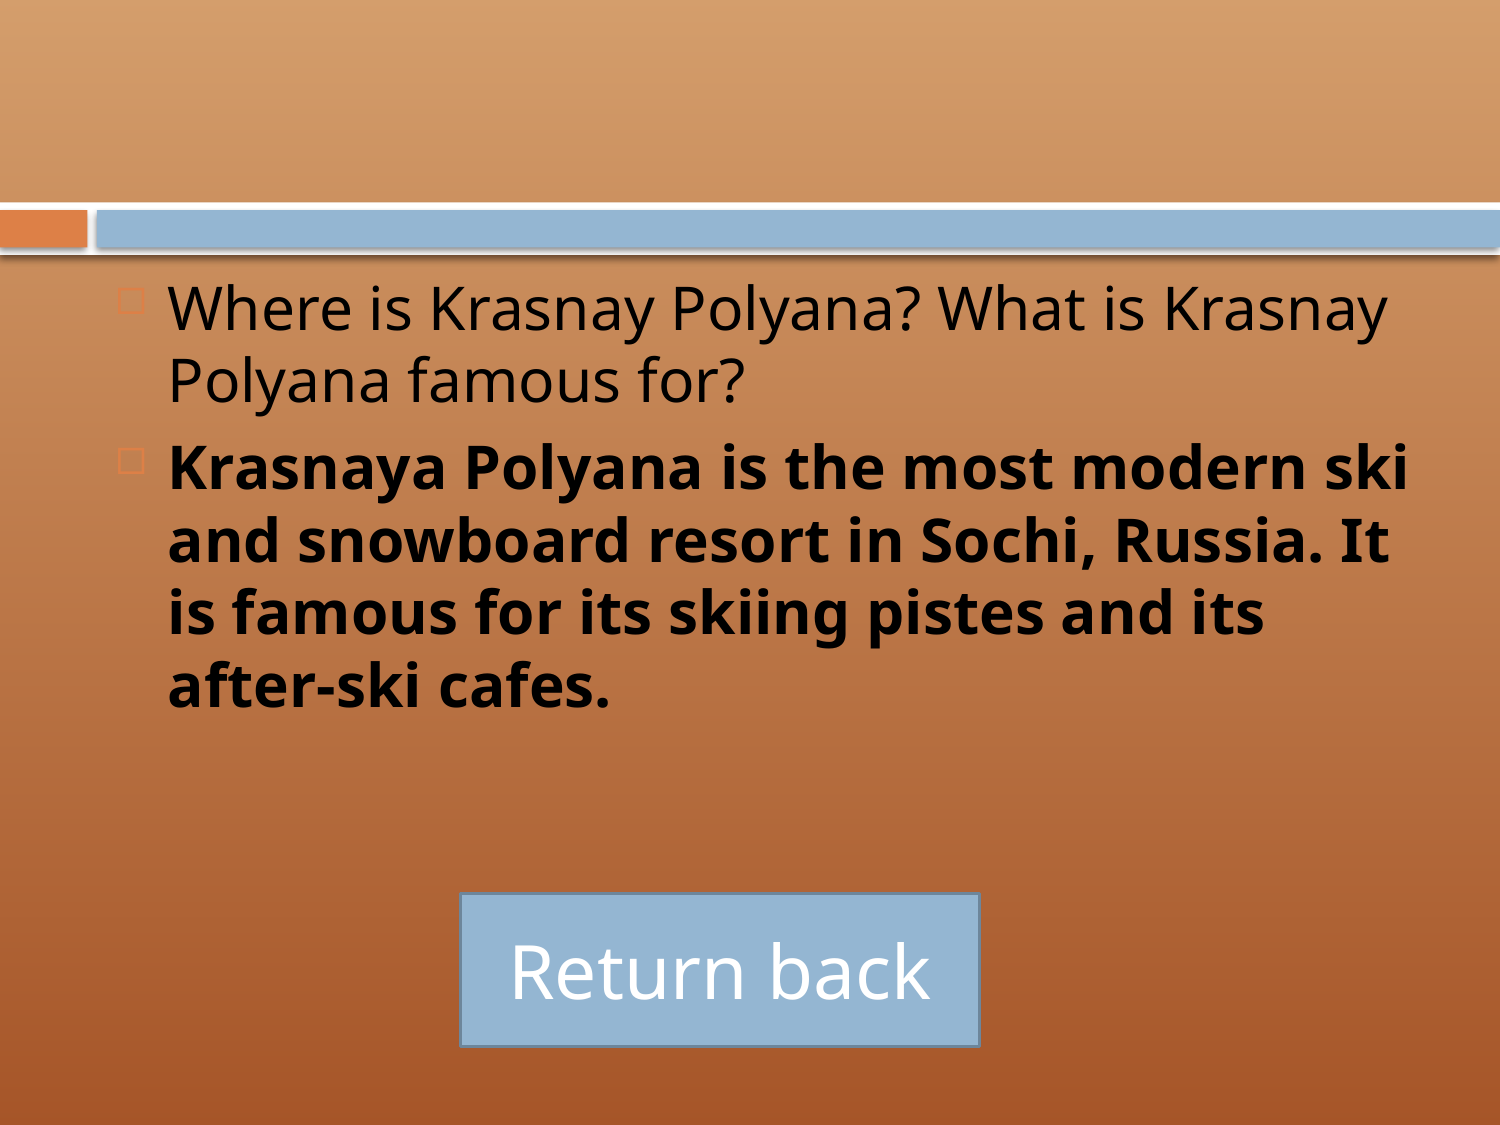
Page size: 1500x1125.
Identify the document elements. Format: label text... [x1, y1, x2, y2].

text_box Return back [459, 892, 981, 1048]
list Where is Krasnay Polyana? What is Krasnay Polyana famous for? Krasnaya Polyana is the most modern ski and snowboard resort in Sochi, Russia. It is famous for its skiing pistes and its after-ski cafes. [100, 262, 1438, 1000]
